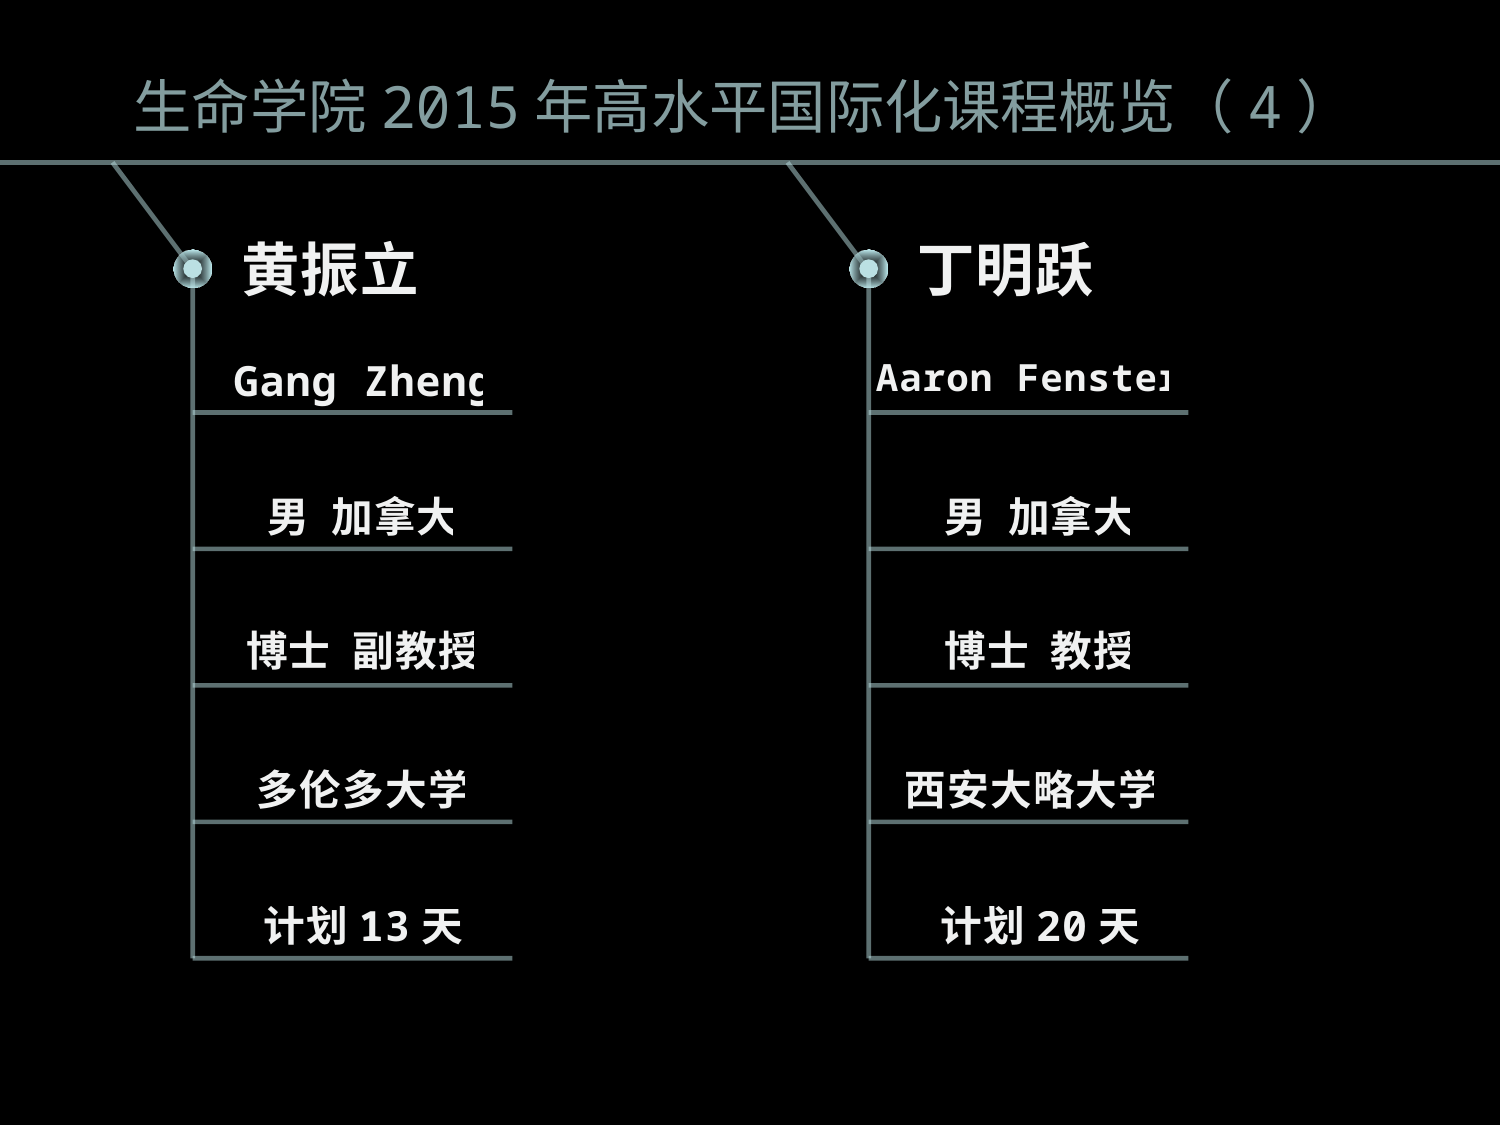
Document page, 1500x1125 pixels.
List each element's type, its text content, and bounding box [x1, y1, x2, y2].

text_box 计划13天 [248, 892, 478, 957]
text_box Gang Zheng [218, 346, 508, 411]
text_box Aaron Fenster [873, 346, 1196, 407]
text_box 多伦多大学 [241, 756, 485, 821]
text_box 男 加拿大 [252, 483, 474, 548]
text_box 西安大略大学 [889, 756, 1176, 821]
text_box 博士 副教授 [231, 617, 496, 682]
text_box 博士 教授 [929, 617, 1151, 682]
text_box 计划20天 [925, 892, 1155, 957]
text_box 黄振立 [227, 225, 434, 311]
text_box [787, 162, 888, 288]
text_box 男 加拿大 [929, 483, 1151, 548]
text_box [112, 162, 212, 288]
text_box 丁明跃 [902, 225, 1109, 311]
text_box 生命学院2015年高水平国际化课程概览（4） [118, 62, 1370, 148]
